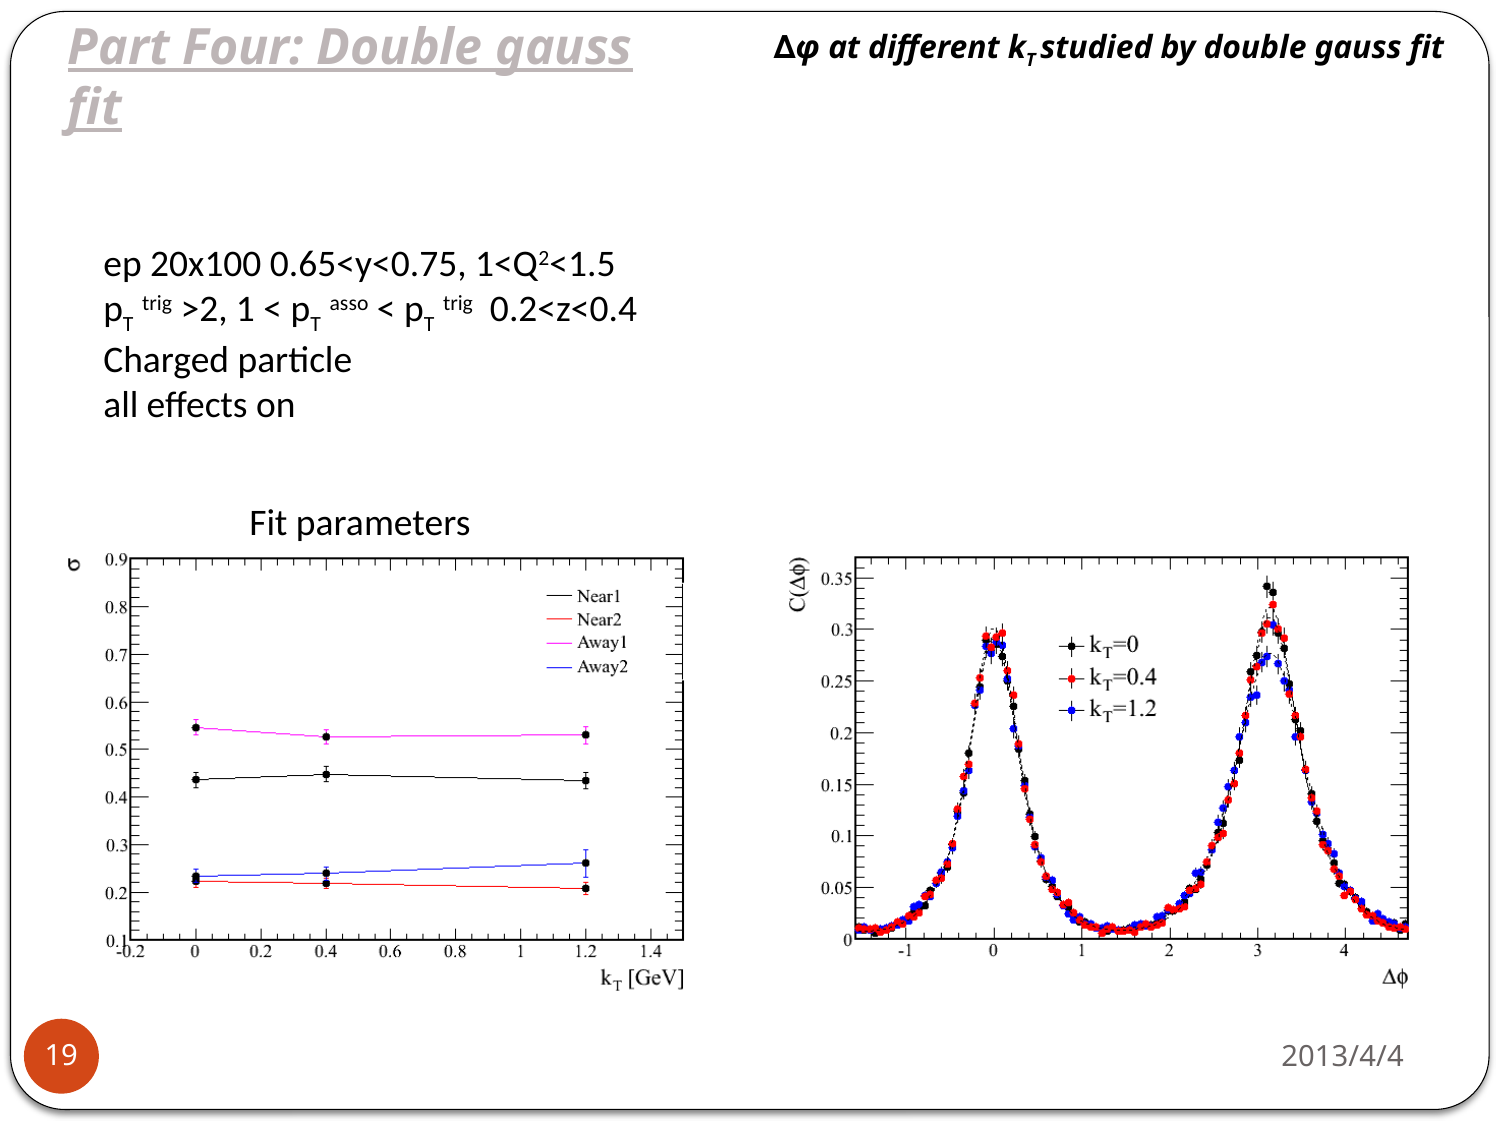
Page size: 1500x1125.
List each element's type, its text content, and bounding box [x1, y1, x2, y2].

text_box ep 20x100 0.65<y<0.75, 1<Q2<1.5 pT trig >2, 1 < pT asso < pT trig 0.2<z<0.4 Charged particle all effects on [88, 231, 786, 468]
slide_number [1012, 1016, 1419, 1094]
text_box Fit parameters [234, 490, 538, 536]
title Part Four: Double gauss fit [53, 6, 703, 161]
picture [54, 538, 739, 1009]
picture [773, 538, 1472, 1008]
list ∆φ at different kT studied by double gauss fit [750, 19, 1459, 80]
slide_number 19 [23, 1018, 99, 1094]
